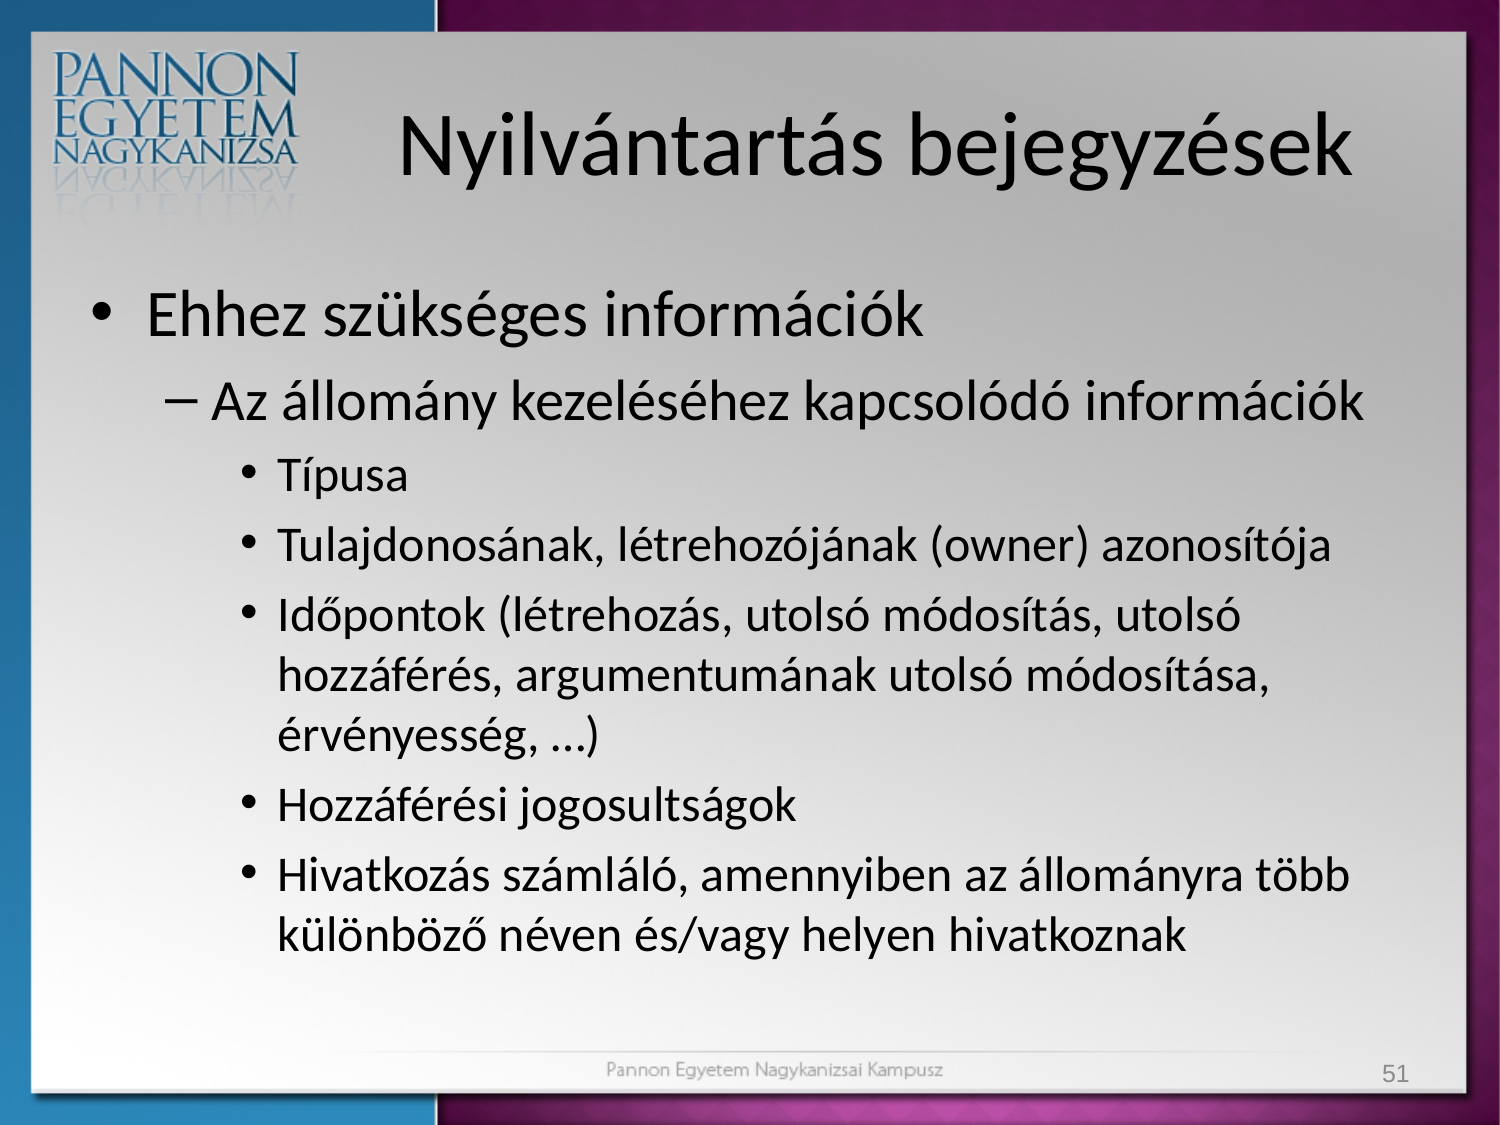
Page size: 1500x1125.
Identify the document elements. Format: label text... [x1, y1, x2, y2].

picture [0, 0, 1500, 1125]
title Nyilvántartás bejegyzések [328, 45, 1425, 233]
list Ehhez szükséges információk Az állomány kezeléséhez kapcsolódó információk Típusa Tulajdonosának, létrehozójának (owner) azonosítója Időpontok (létrehozás, utolsó módosítás, utolsó hozzáférés, argumentumának utolsó módosítása, érvényesség, …) Hozzáférési jogosultságok Hivatkozás számláló, amennyiben az állományra több különböző néven és/vagy helyen hivatkoznak [75, 262, 1425, 1038]
slide_number 51 [1074, 1042, 1425, 1103]
